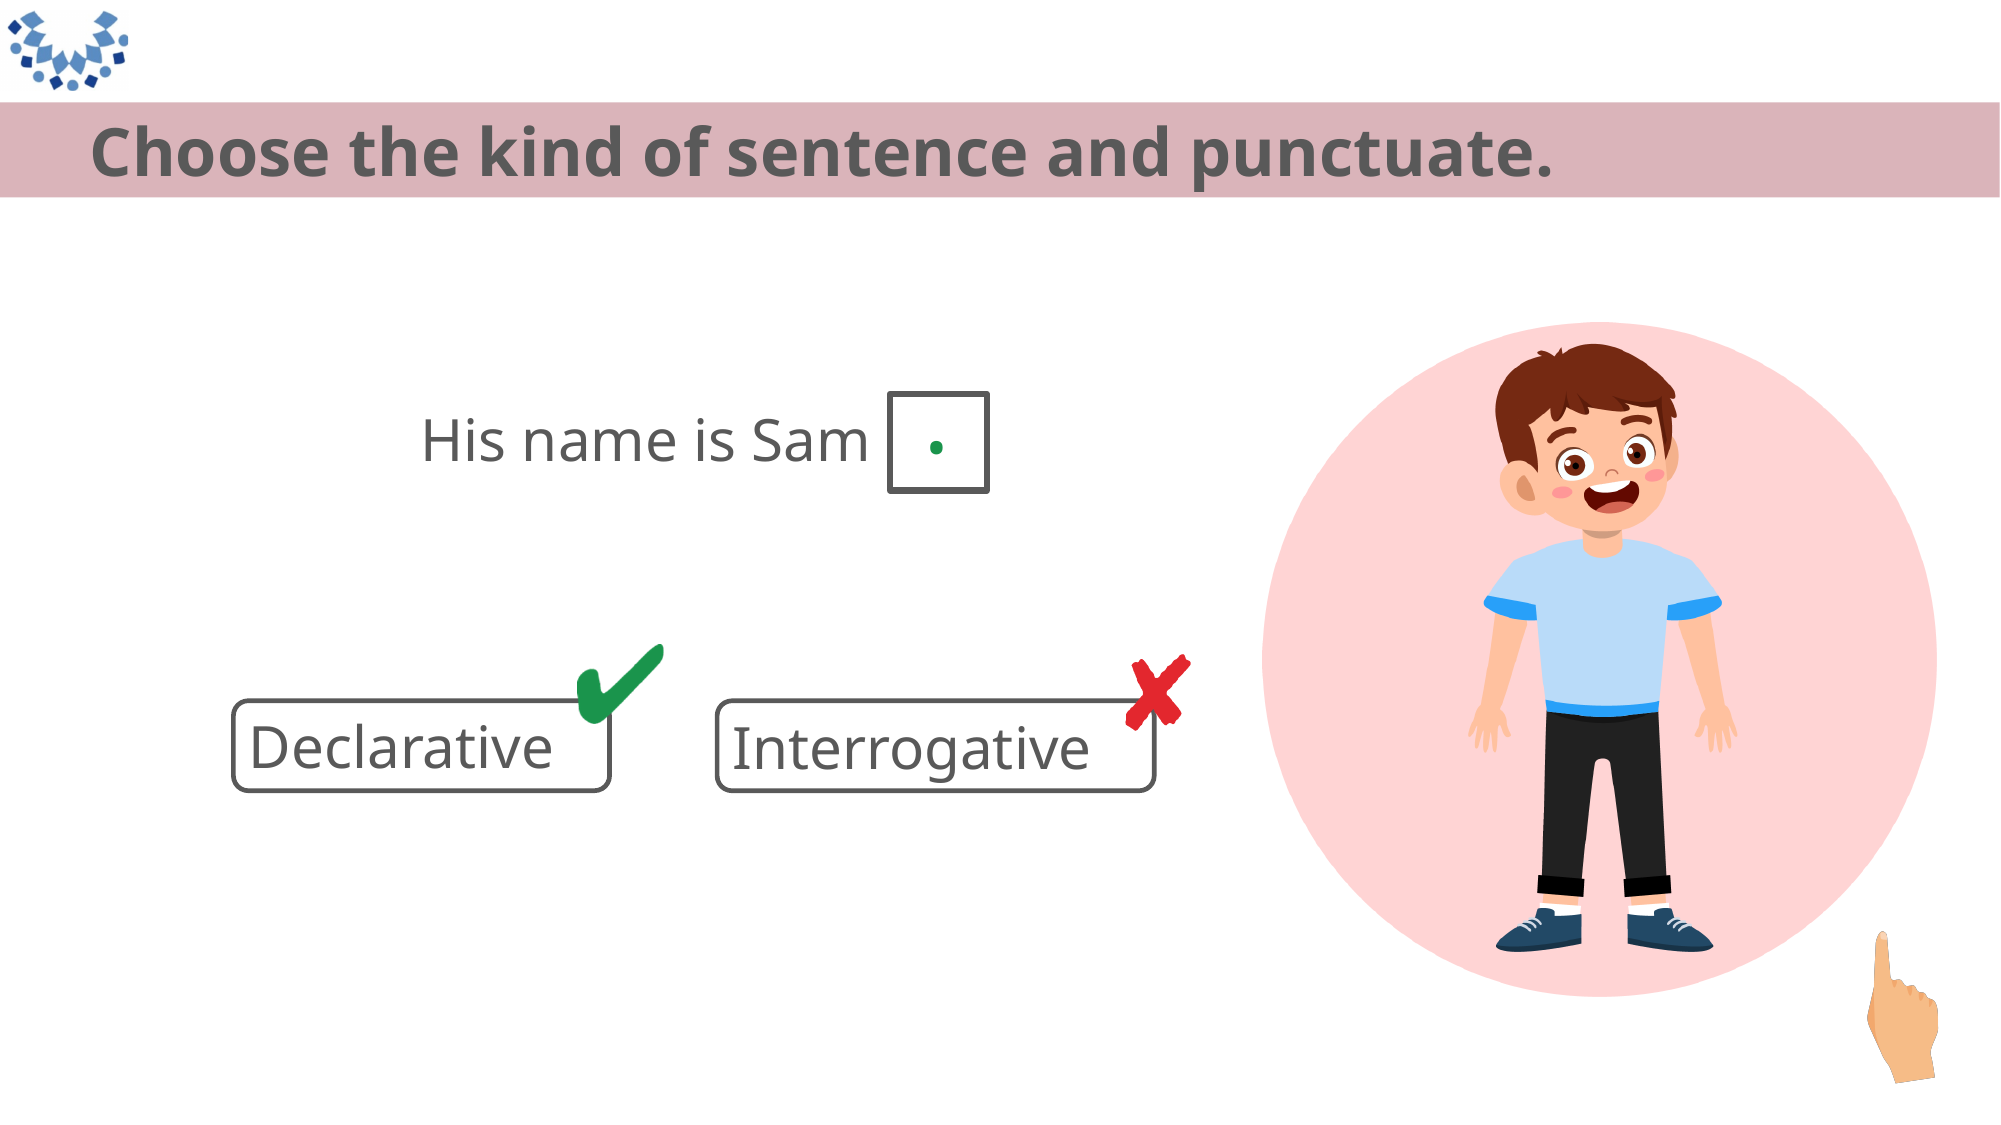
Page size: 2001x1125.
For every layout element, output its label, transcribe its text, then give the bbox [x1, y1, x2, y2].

text_box His name is Sam [409, 397, 888, 479]
text_box Declarative [233, 700, 610, 791]
picture [0, 10, 129, 91]
text_box [890, 393, 987, 491]
text_box . [888, 346, 986, 481]
text_box Interrogative [717, 700, 1155, 791]
picture [1125, 654, 1191, 731]
picture [577, 644, 664, 724]
text_box Choose the kind of sentence and punctuate. [0, 102, 2000, 198]
picture [1262, 322, 2000, 1110]
